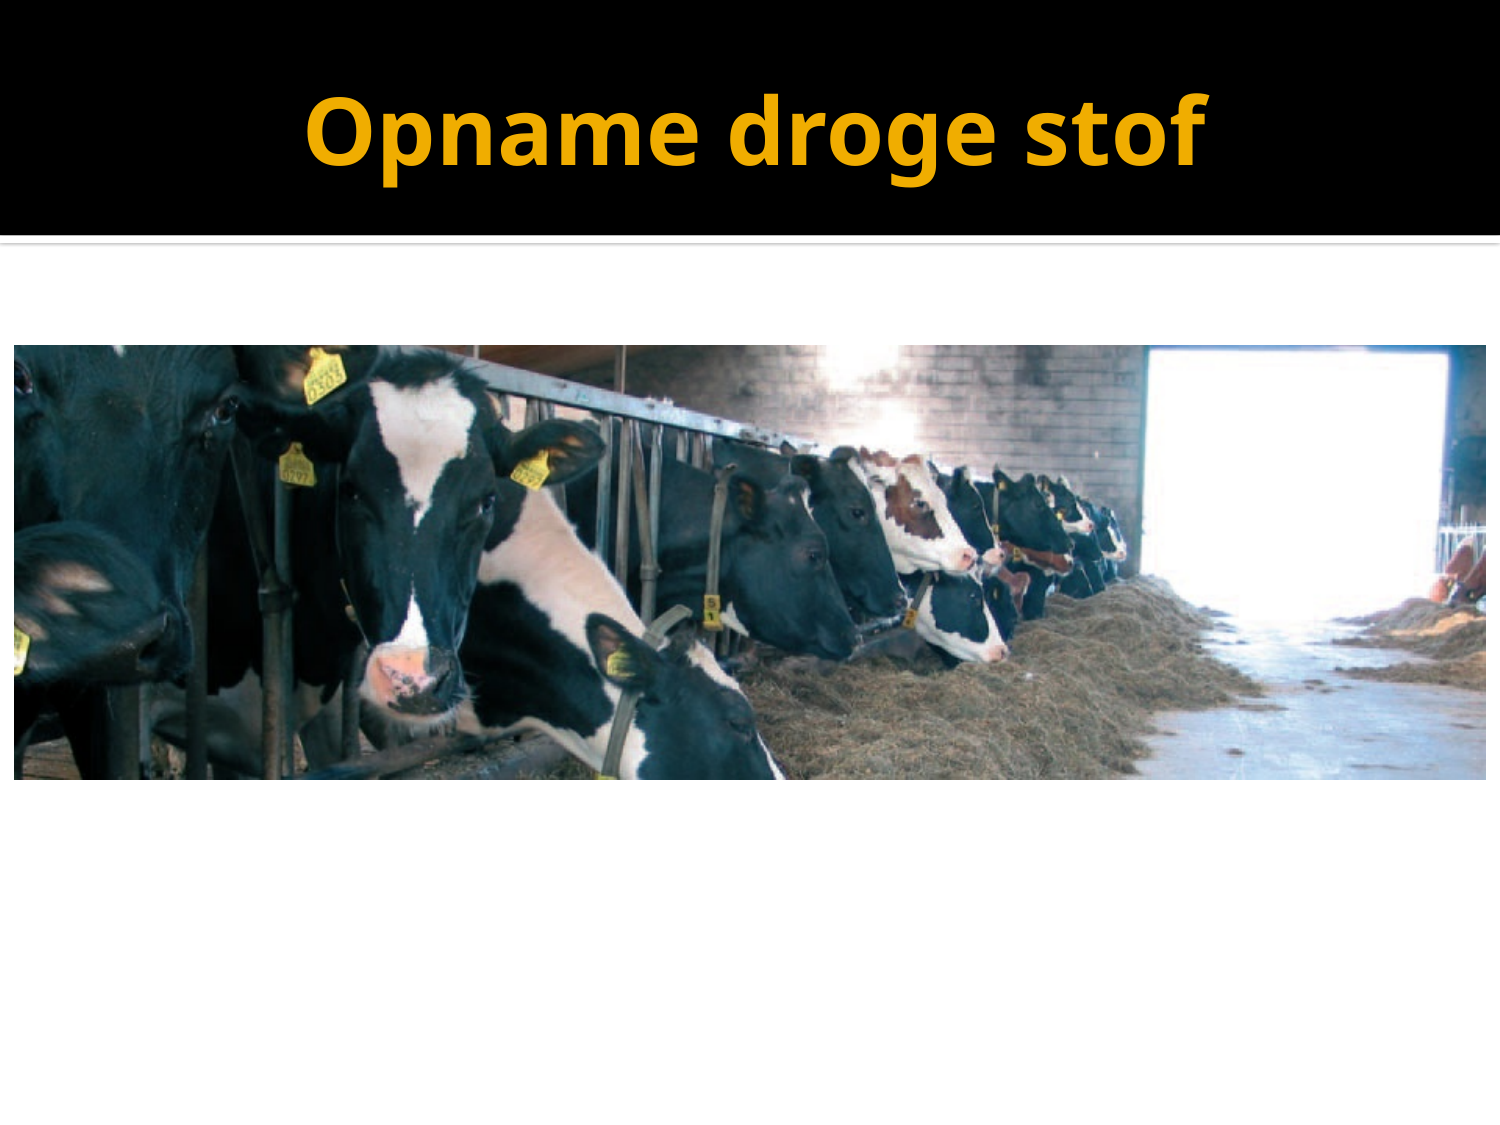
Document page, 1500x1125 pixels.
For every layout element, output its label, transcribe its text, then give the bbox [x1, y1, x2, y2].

picture [13, 345, 1486, 780]
title Opname droge stof [75, 24, 1425, 231]
